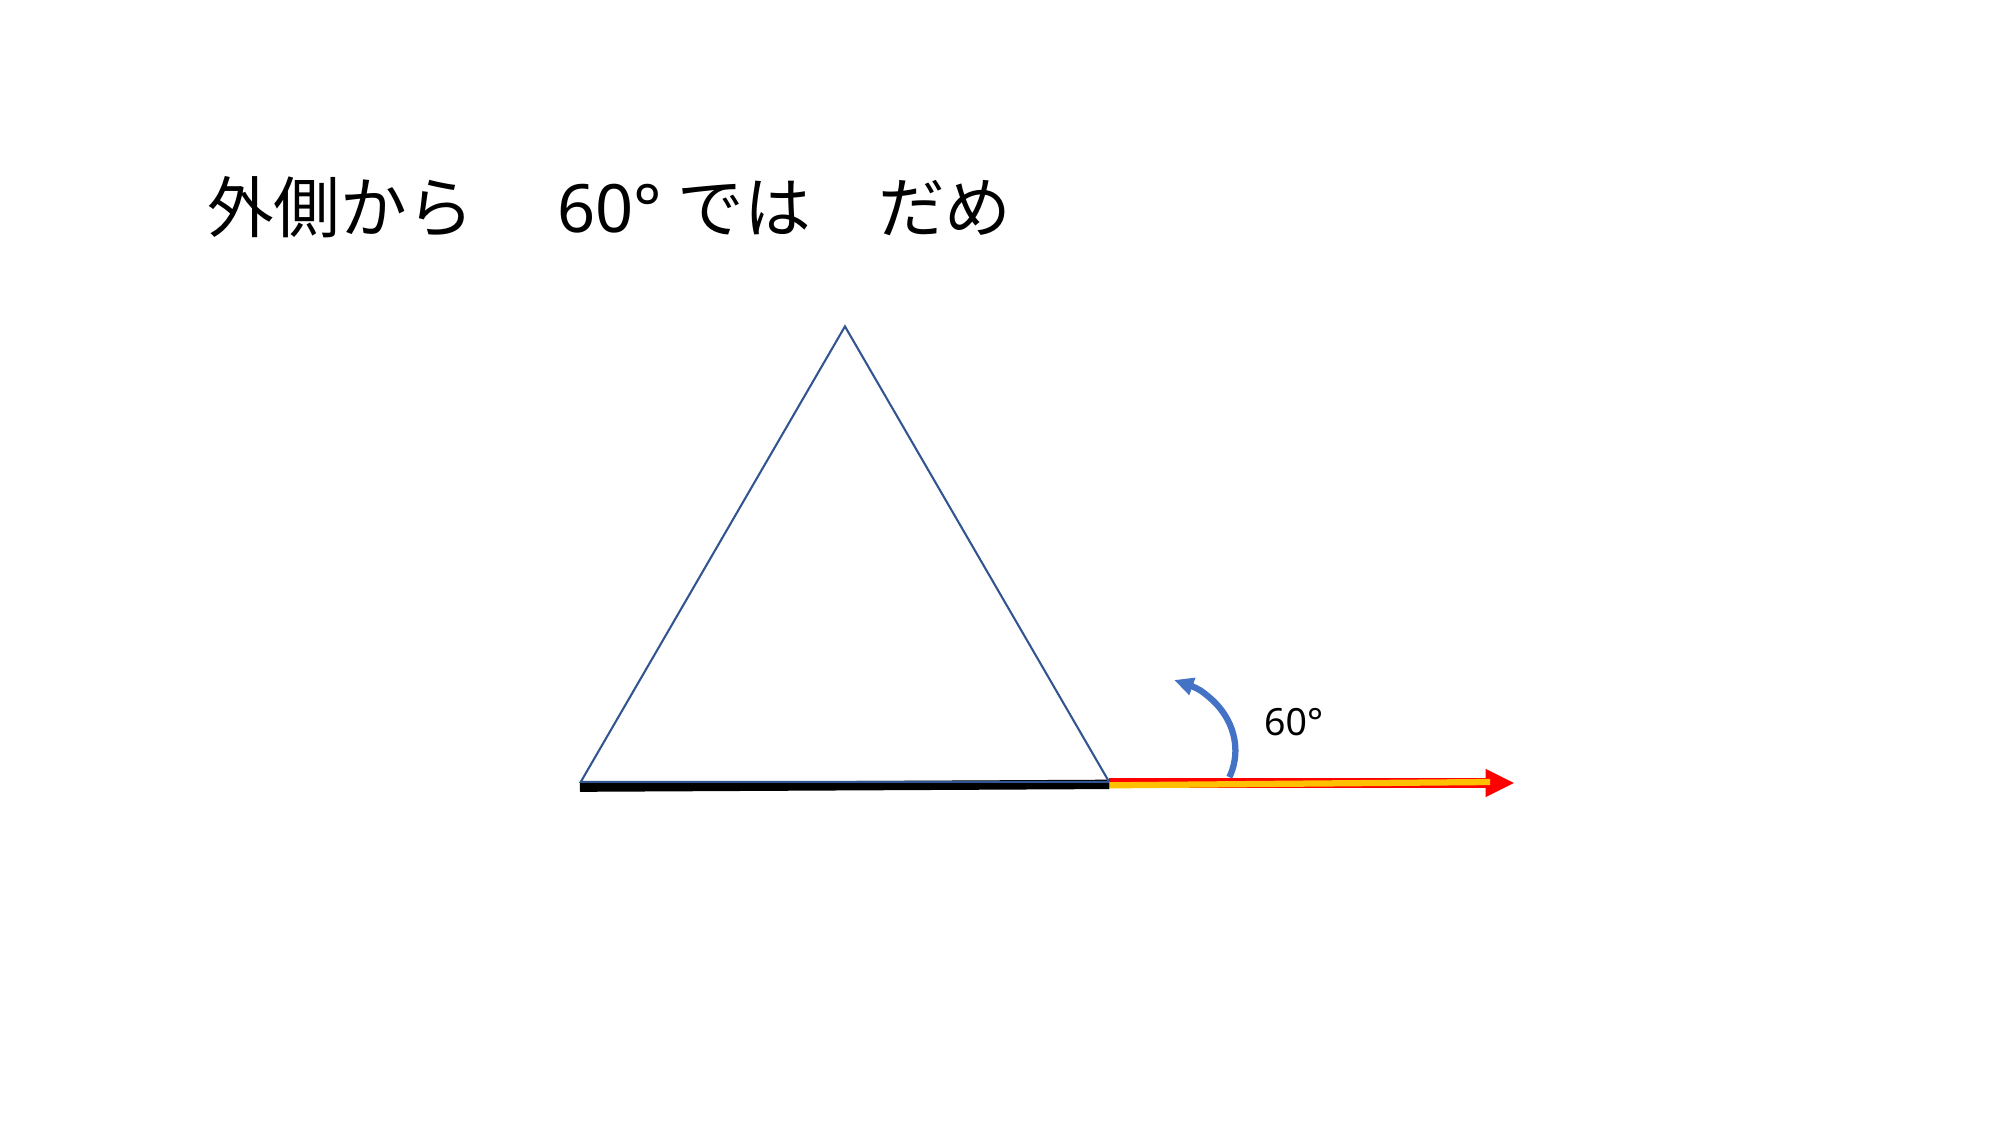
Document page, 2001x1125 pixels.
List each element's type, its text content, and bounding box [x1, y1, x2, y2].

text_box [578, 324, 1110, 783]
text_box 外側から 60°では だめ [192, 158, 1160, 253]
text_box [1159, 677, 1236, 778]
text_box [580, 784, 728, 788]
text_box 60° [1249, 690, 1416, 751]
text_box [728, 781, 1491, 790]
